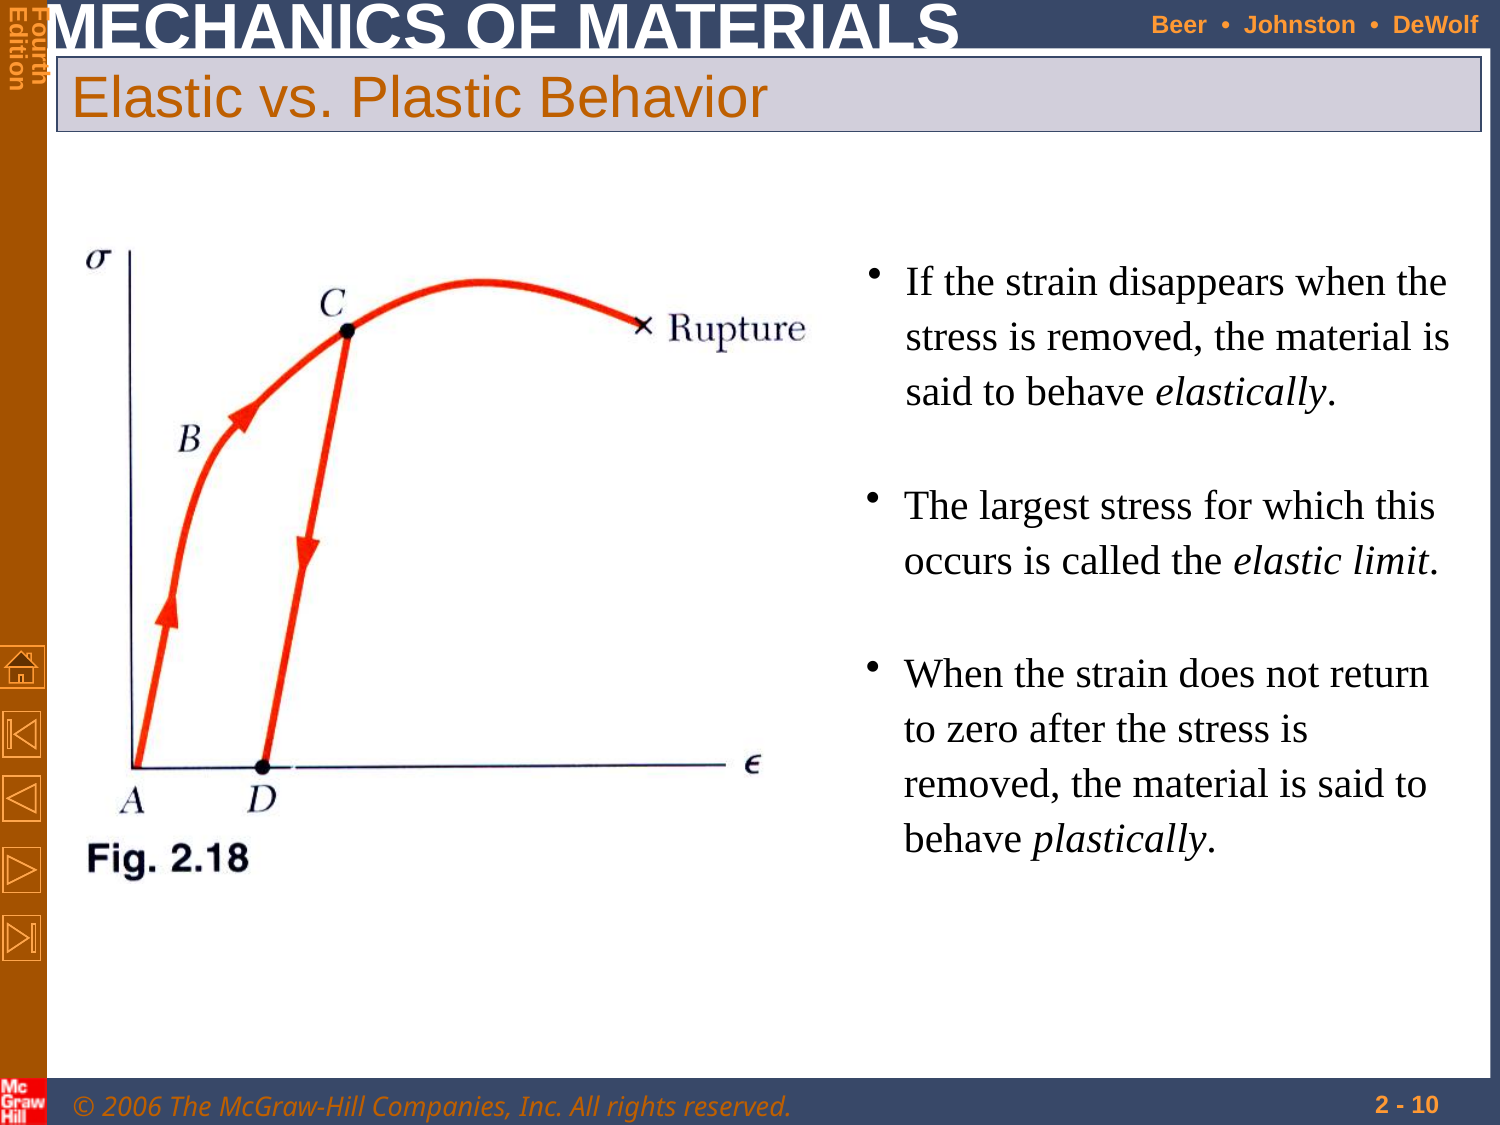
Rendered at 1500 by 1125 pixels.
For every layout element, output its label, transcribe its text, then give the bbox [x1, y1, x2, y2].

text_box If the strain disappears when the stress is removed, the material is said to behave elastically. [852, 241, 1473, 422]
picture [0, 1078, 47, 1125]
text_box When the strain does not return to zero after the stress is removed, the material is said to behave plastically. [851, 633, 1446, 869]
text_box The largest stress for which this occurs is called the elastic limit. [850, 465, 1465, 590]
slide_number 2 - 10 [1304, 1080, 1455, 1119]
picture [67, 237, 836, 884]
title Elastic vs. Plastic Behavior [56, 56, 1482, 132]
